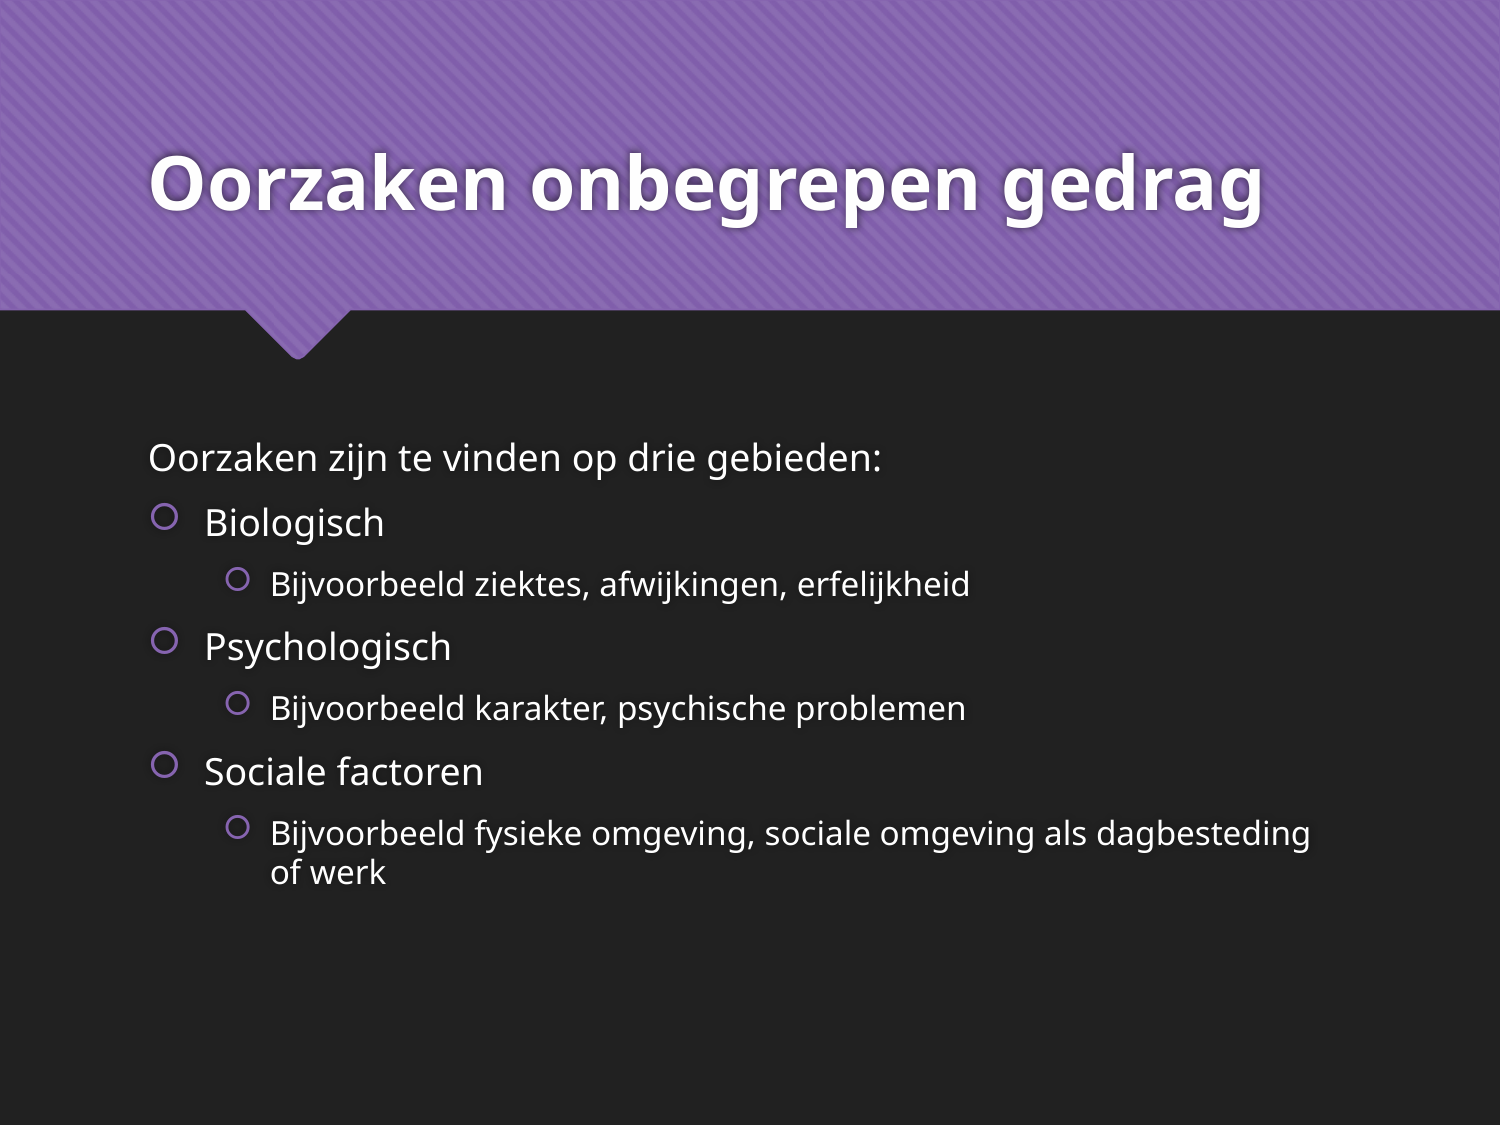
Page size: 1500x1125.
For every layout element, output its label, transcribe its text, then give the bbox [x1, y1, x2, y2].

title Oorzaken onbegrepen gedrag [132, 73, 1368, 233]
list Oorzaken zijn te vinden op drie gebieden: Biologisch Bijvoorbeeld ziektes, afwijkingen, erfelijkheid Psychologisch Bijvoorbeeld karakter, psychische problemen Sociale factoren Bijvoorbeeld fysieke omgeving, sociale omgeving als dagbesteding of werk [132, 364, 1368, 962]
